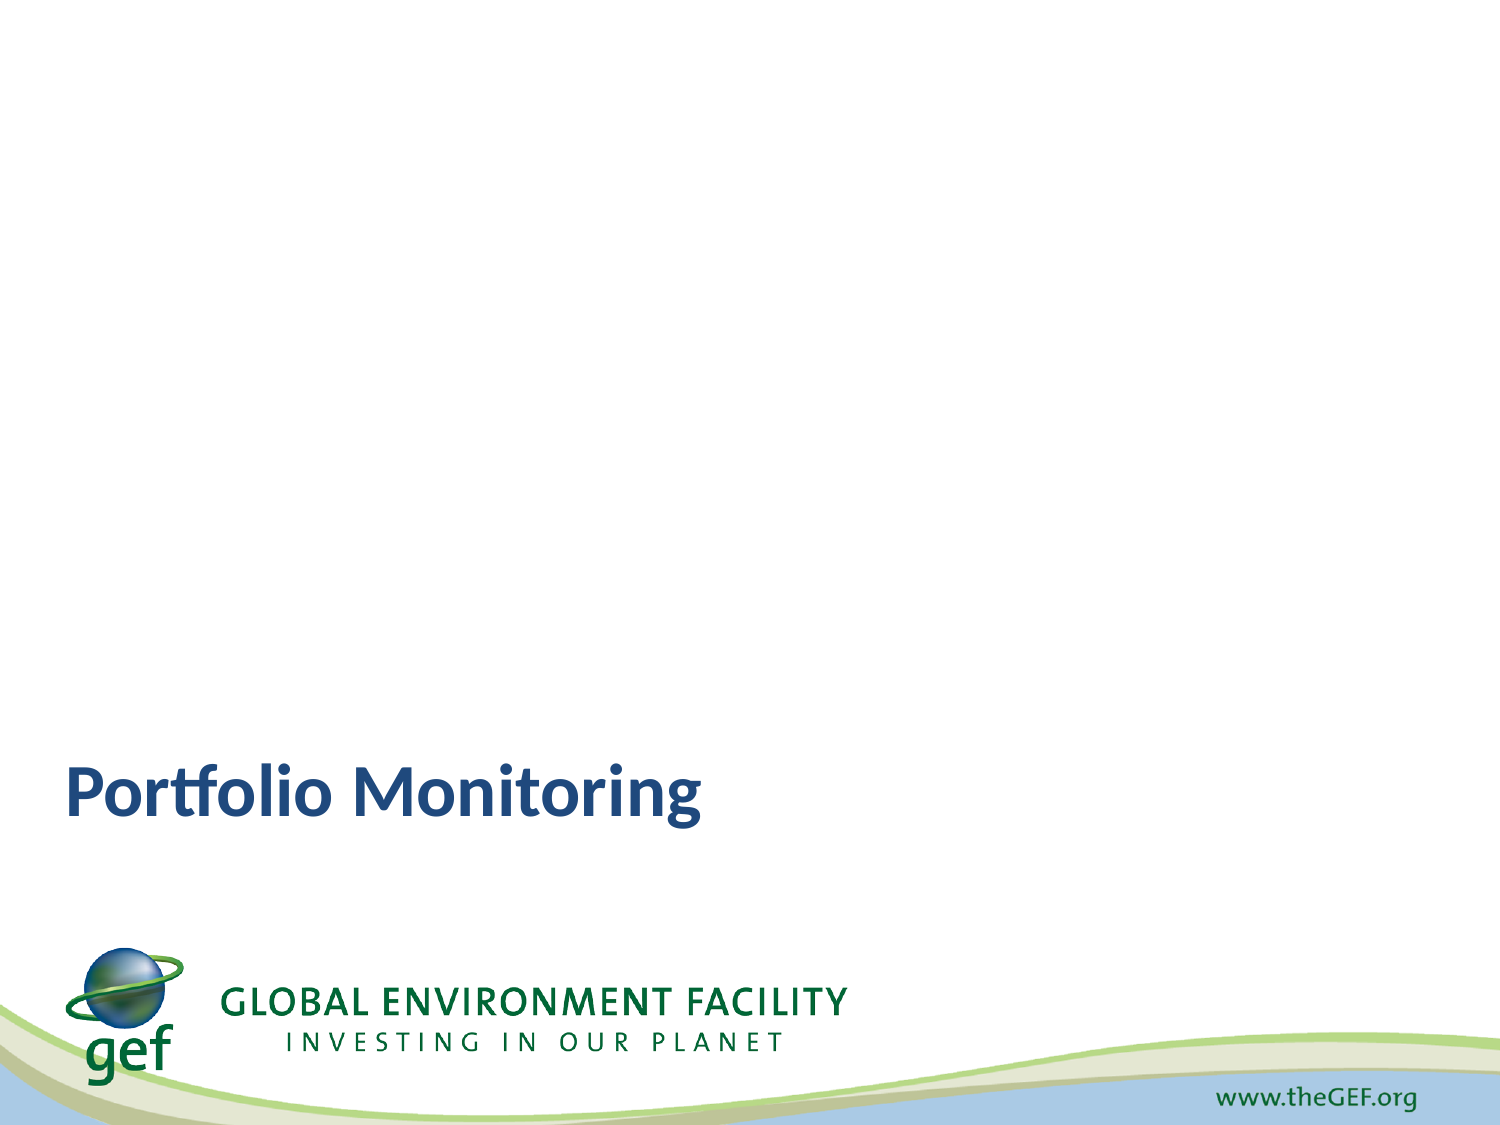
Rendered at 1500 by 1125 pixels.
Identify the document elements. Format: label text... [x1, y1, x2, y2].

picture [0, 920, 1500, 1125]
title Portfolio Monitoring [49, 674, 1326, 899]
